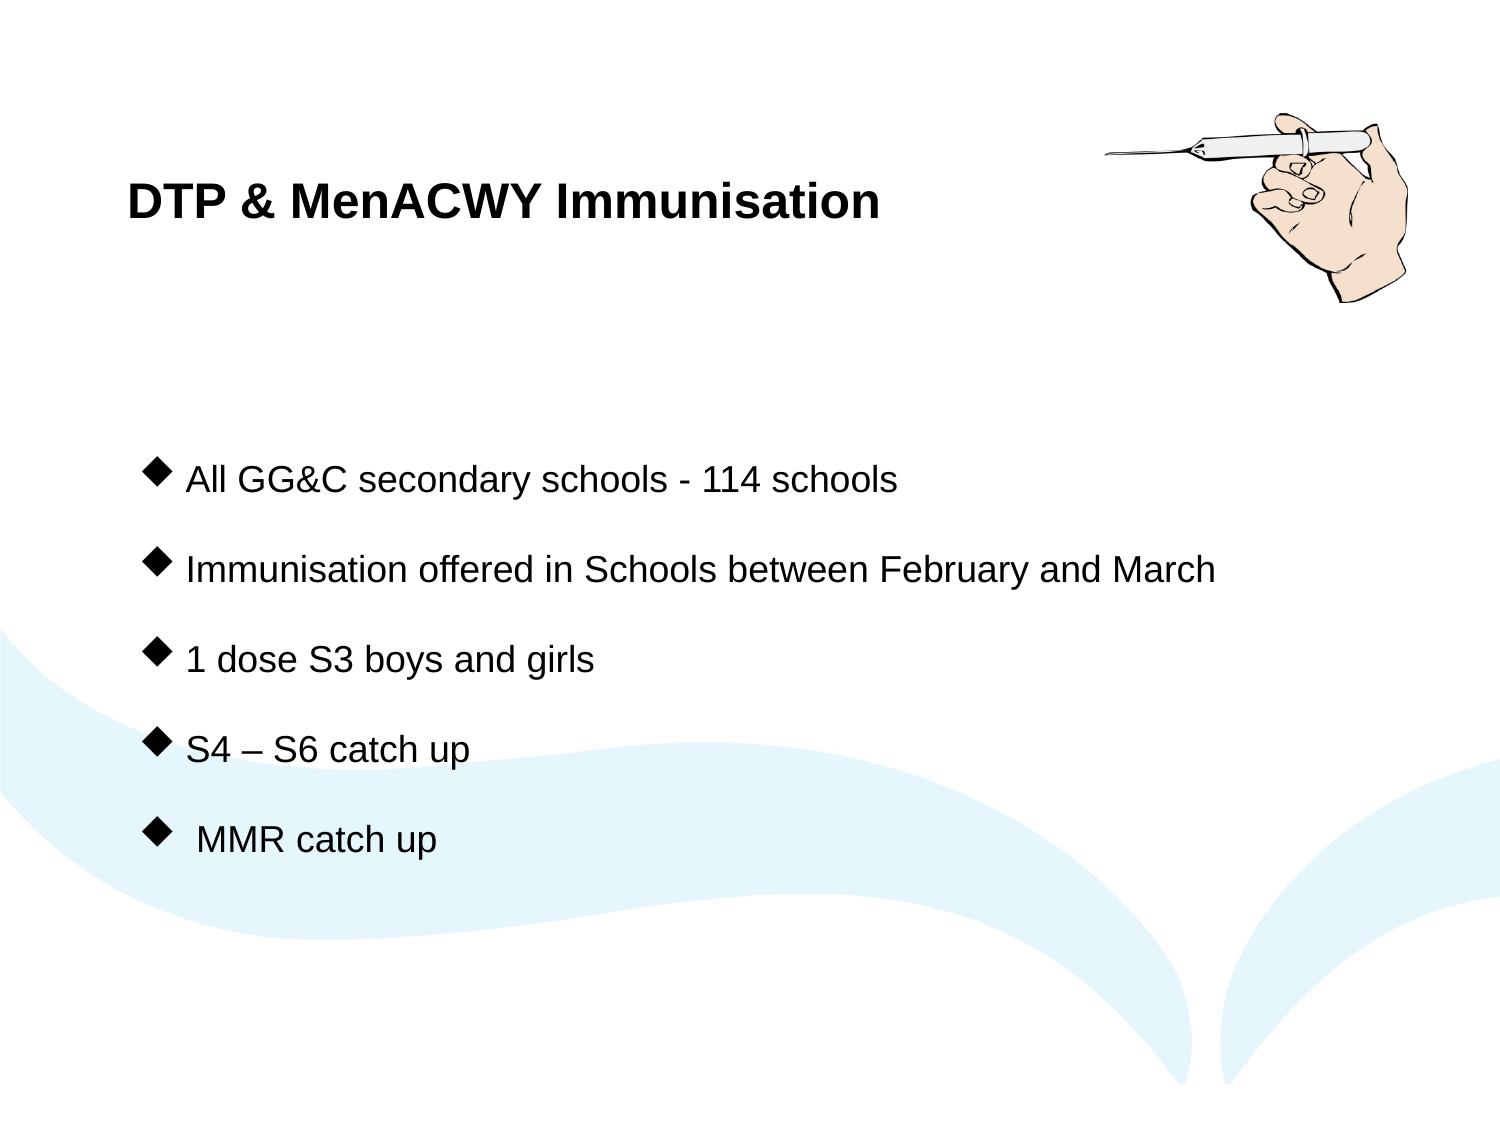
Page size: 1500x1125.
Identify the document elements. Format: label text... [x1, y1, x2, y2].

picture [1104, 113, 1408, 303]
text_box DTP & MenACWY Immunisation [112, 160, 1099, 236]
picture [0, 612, 1500, 1099]
text_box All GG&C secondary schools - 114 schools Immunisation offered in Schools between February and March 1 dose S3 boys and girls S4 – S6 catch up MMR catch up [123, 267, 1436, 1047]
